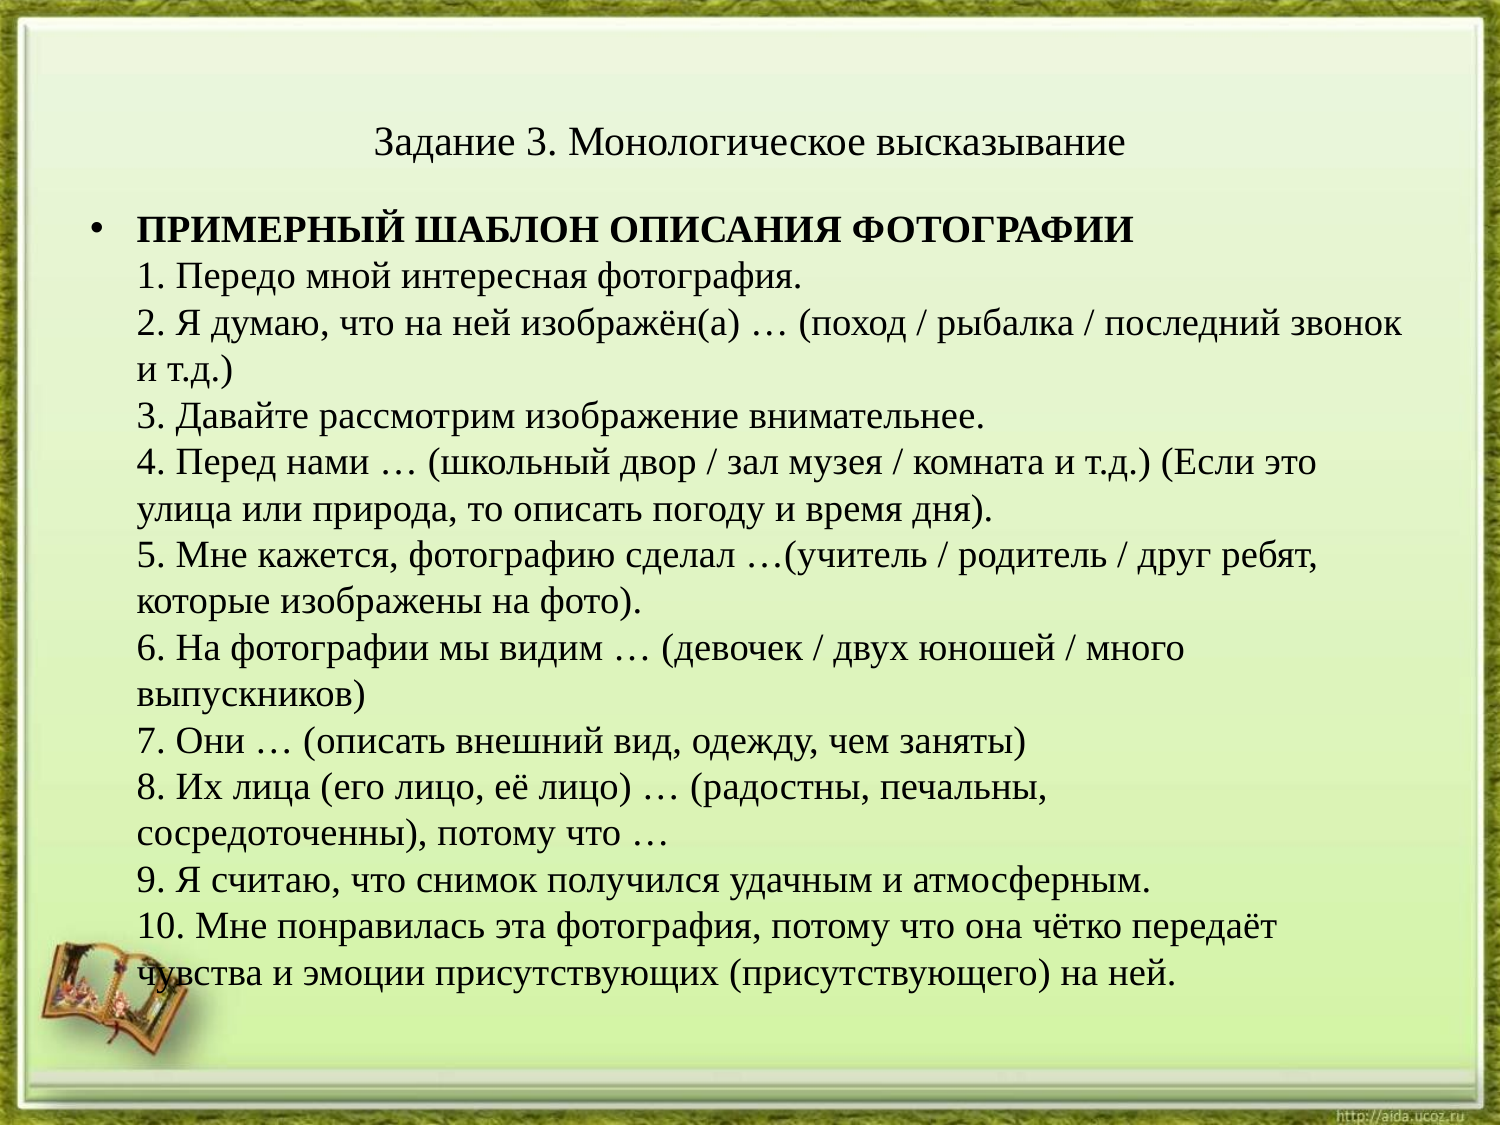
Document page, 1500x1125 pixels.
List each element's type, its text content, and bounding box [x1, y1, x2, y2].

list ПРИМЕРНЫЙ ШАБЛОН ОПИСАНИЯ ФОТОГРАФИИ 1. Передо мной интересная фотография. 2. Я думаю, что на ней изображён(а) … (поход / рыбалка / последний звонок и т.д.) 3. Давайте рассмотрим изображение внимательнее. 4. Перед нами … (школьный двор / зал музея / комната и т.д.) (Если это улица или природа, то описать погоду и время дня). 5. Мне кажется, фотографию сделал …(учитель / родитель / друг ребят, которые изображены на фото). 6. На фотографии мы видим … (девочек / двух юношей / много выпускников) 7. Они … (описать внешний вид, одежду, чем заняты) 8. Их лица (его лицо, её лицо) … (радостны, печальны, сосредоточенны), потому что … 9. Я считаю, что снимок получился удачным и атмосферным. 10. Мне понравилась эта фотография, потому что она чётко передаёт чувства и эмоции присутствующих (присутствующего) на ней. [75, 196, 1425, 1005]
title Задание 3. Монологическое высказывание [75, 45, 1425, 196]
picture [0, 0, 1500, 1125]
